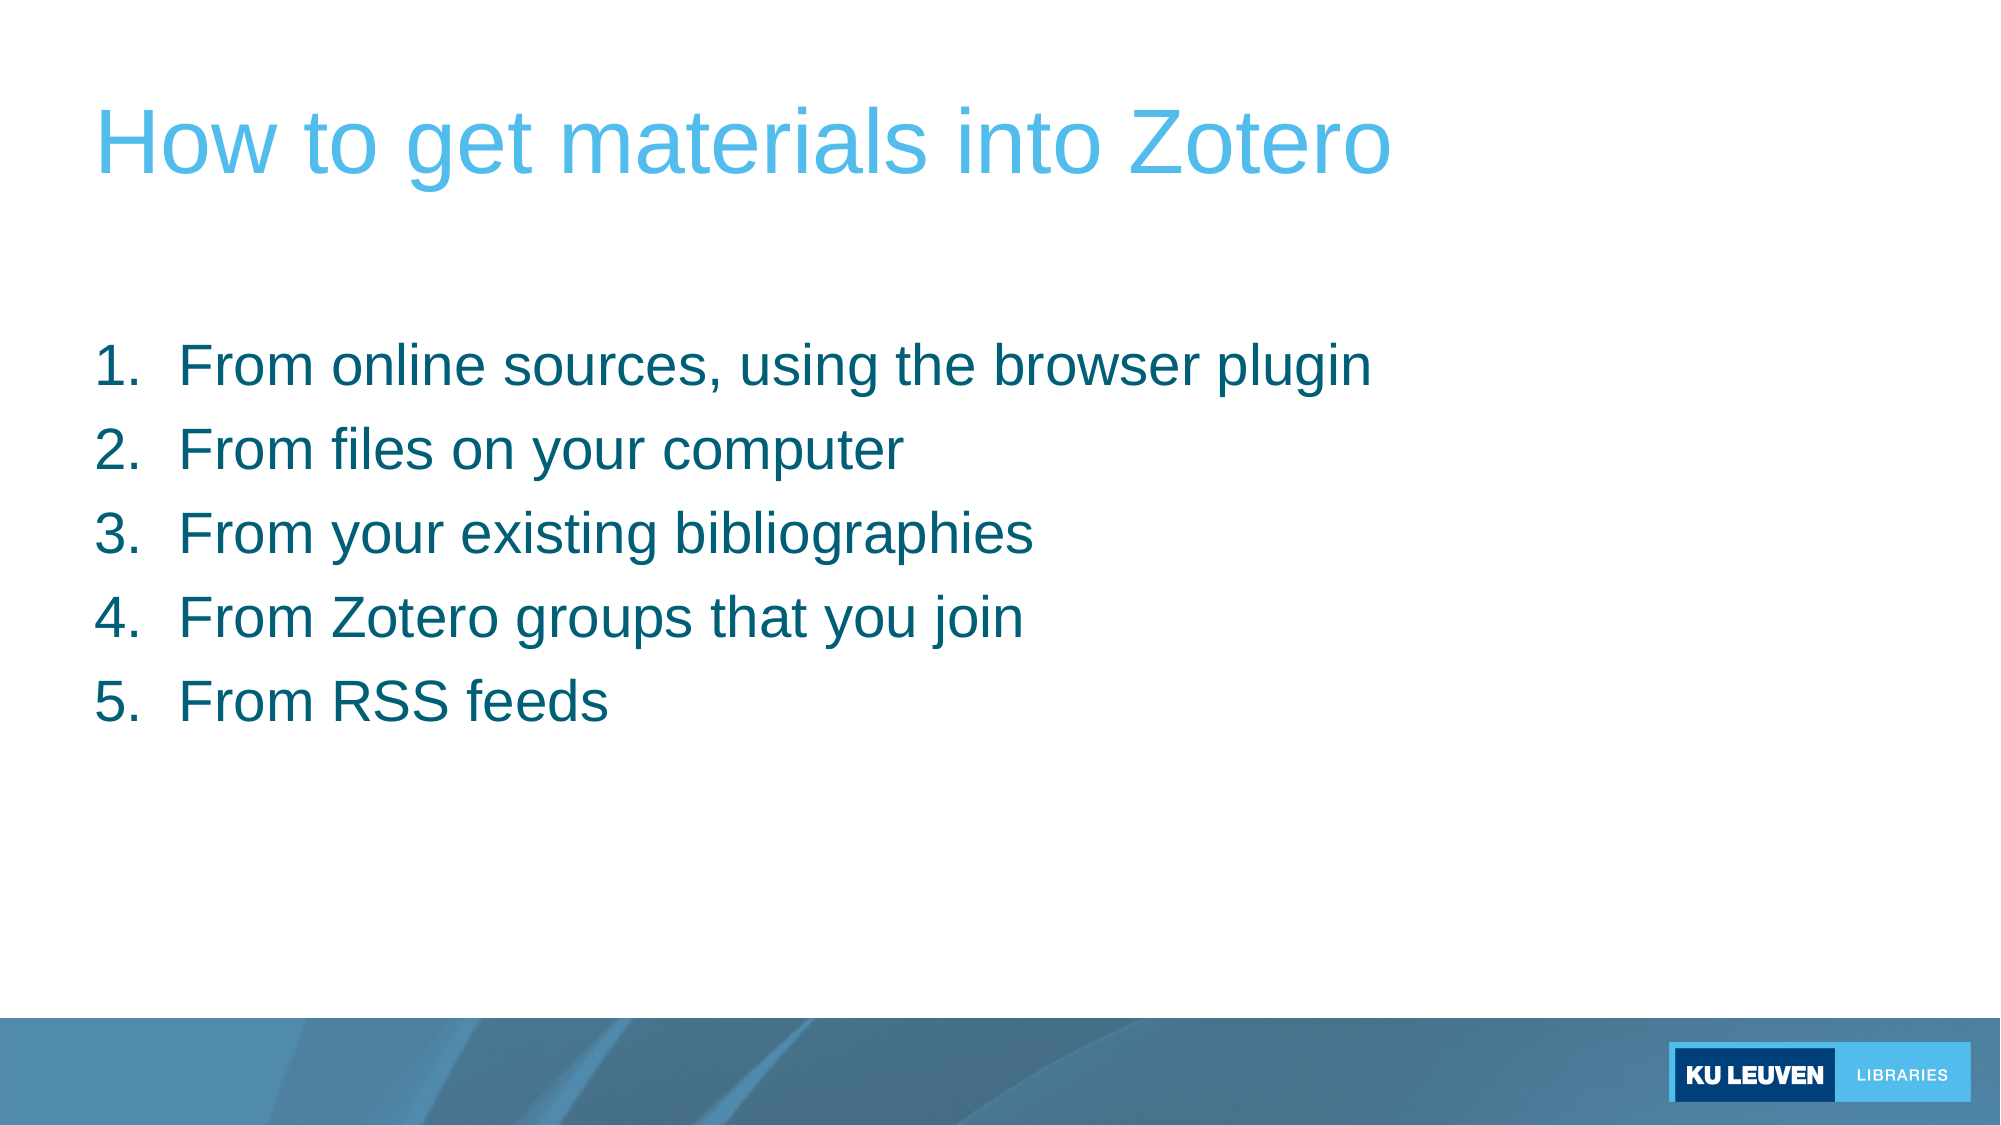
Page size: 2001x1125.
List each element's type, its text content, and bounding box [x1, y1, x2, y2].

title How to get materials into Zotero [94, 94, 1906, 312]
list From online sources, using the browser plugin From files on your computer From your existing bibliographies From Zotero groups that you join From RSS feeds [94, 335, 1906, 982]
picture [0, 1018, 2000, 1125]
